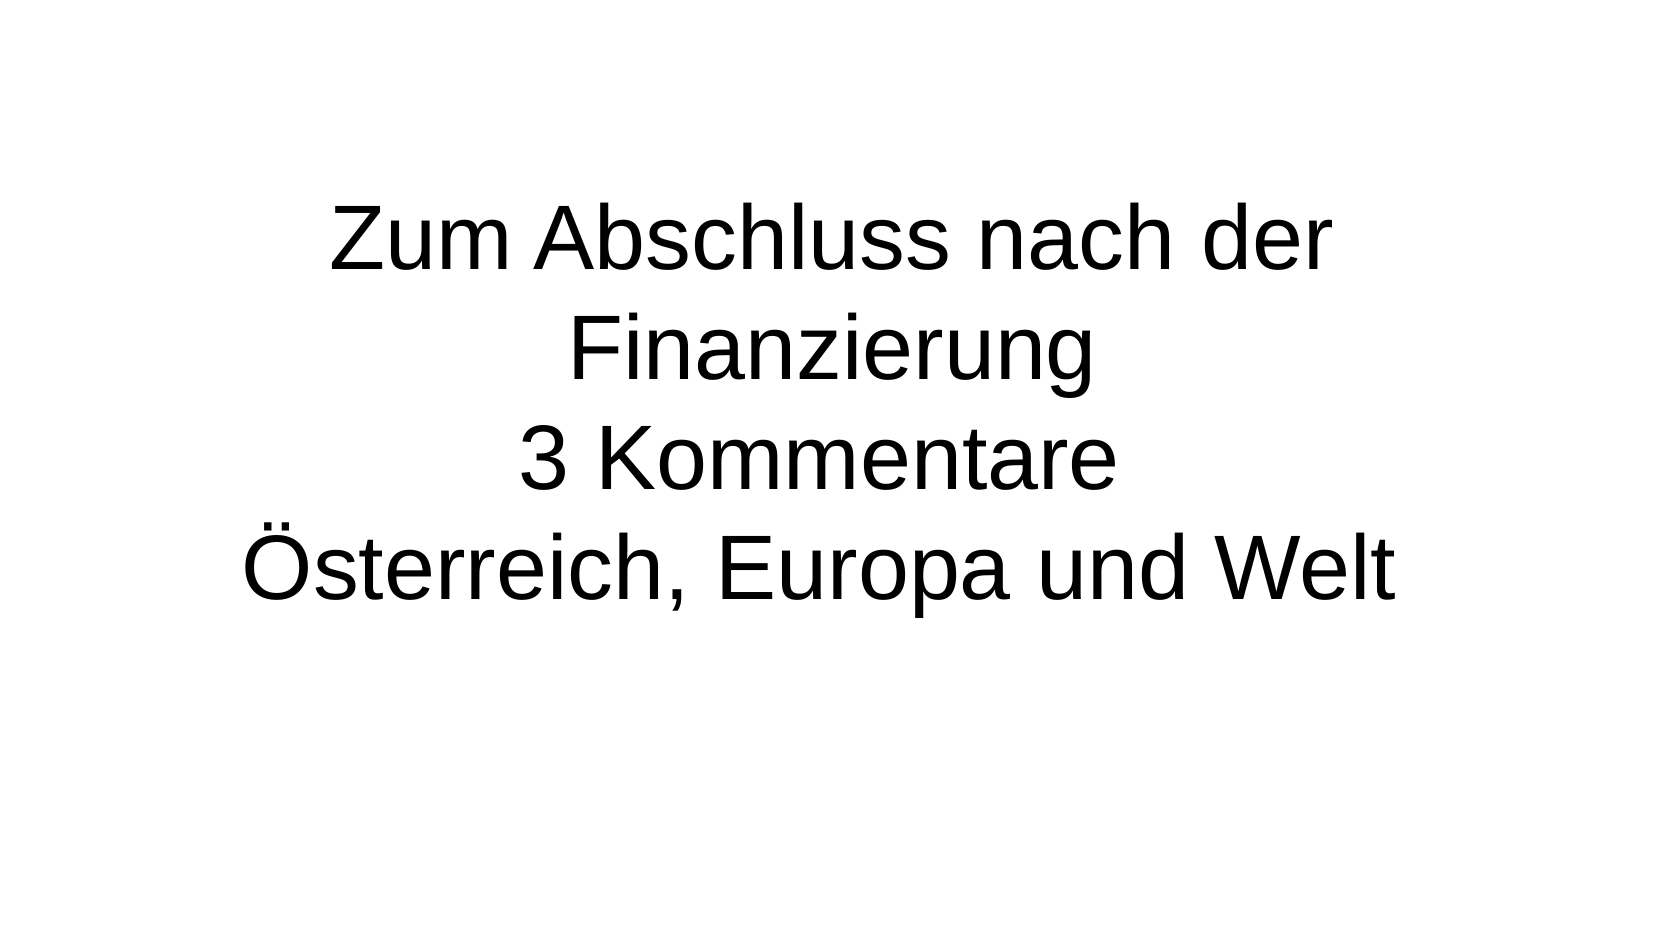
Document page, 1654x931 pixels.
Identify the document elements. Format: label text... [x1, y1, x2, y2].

title Zum Abschluss nach der Finanzierung 3 Kommentare Österreich, Europa und Welt [88, 295, 1577, 501]
